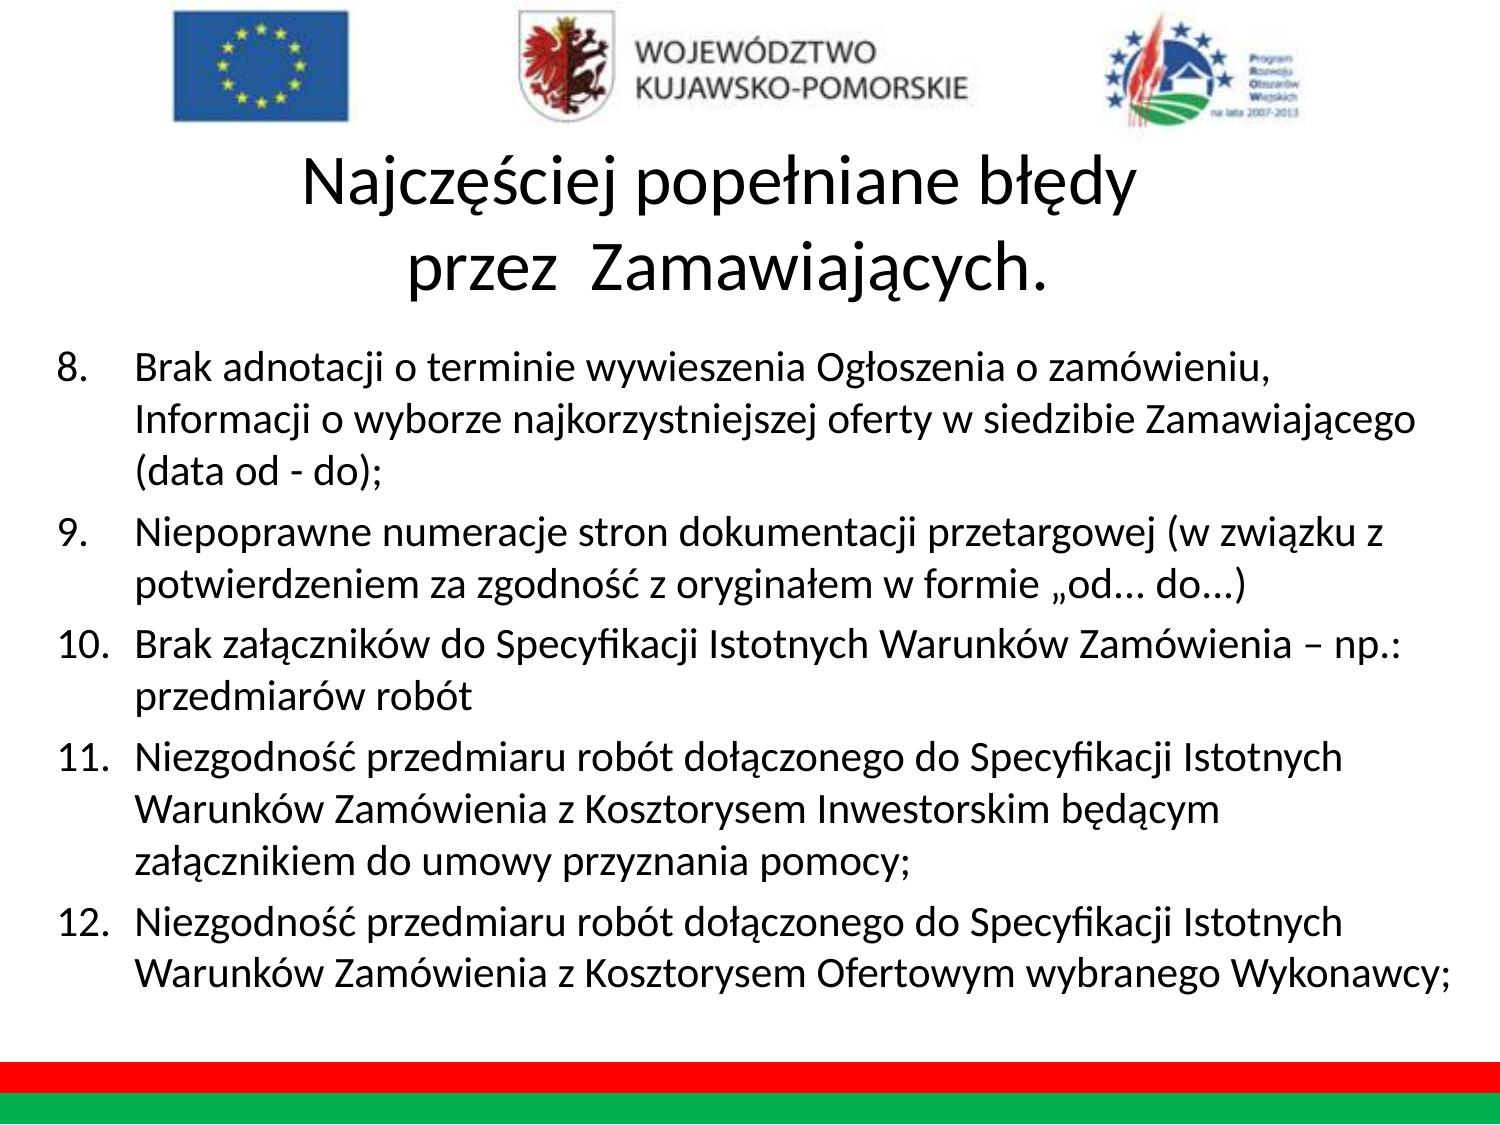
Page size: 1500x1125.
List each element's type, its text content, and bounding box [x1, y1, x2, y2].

list Brak adnotacji o terminie wywieszenia Ogłoszenia o zamówieniu, Informacji o wyborze najkorzystniejszej oferty w siedzibie Zamawiającego (data od - do); Niepoprawne numeracje stron dokumentacji przetargowej (w związku z potwierdzeniem za zgodność z oryginałem w formie „od... do...) Brak załączników do Specyfikacji Istotnych Warunków Zamówienia – np.: przedmiarów robót Niezgodność przedmiaru robót dołączonego do Specyfikacji Istotnych Warunków Zamówienia z Kosztorysem Inwestorskim będącym załącznikiem do umowy przyznania pomocy; Niezgodność przedmiaru robót dołączonego do Specyfikacji Istotnych Warunków Zamówienia z Kosztorysem Ofertowym wybranego Wykonawcy; [41, 331, 1468, 1055]
picture [171, 0, 1310, 125]
title Najczęściej popełniane błędy przez Zamawiających. [53, 125, 1404, 313]
